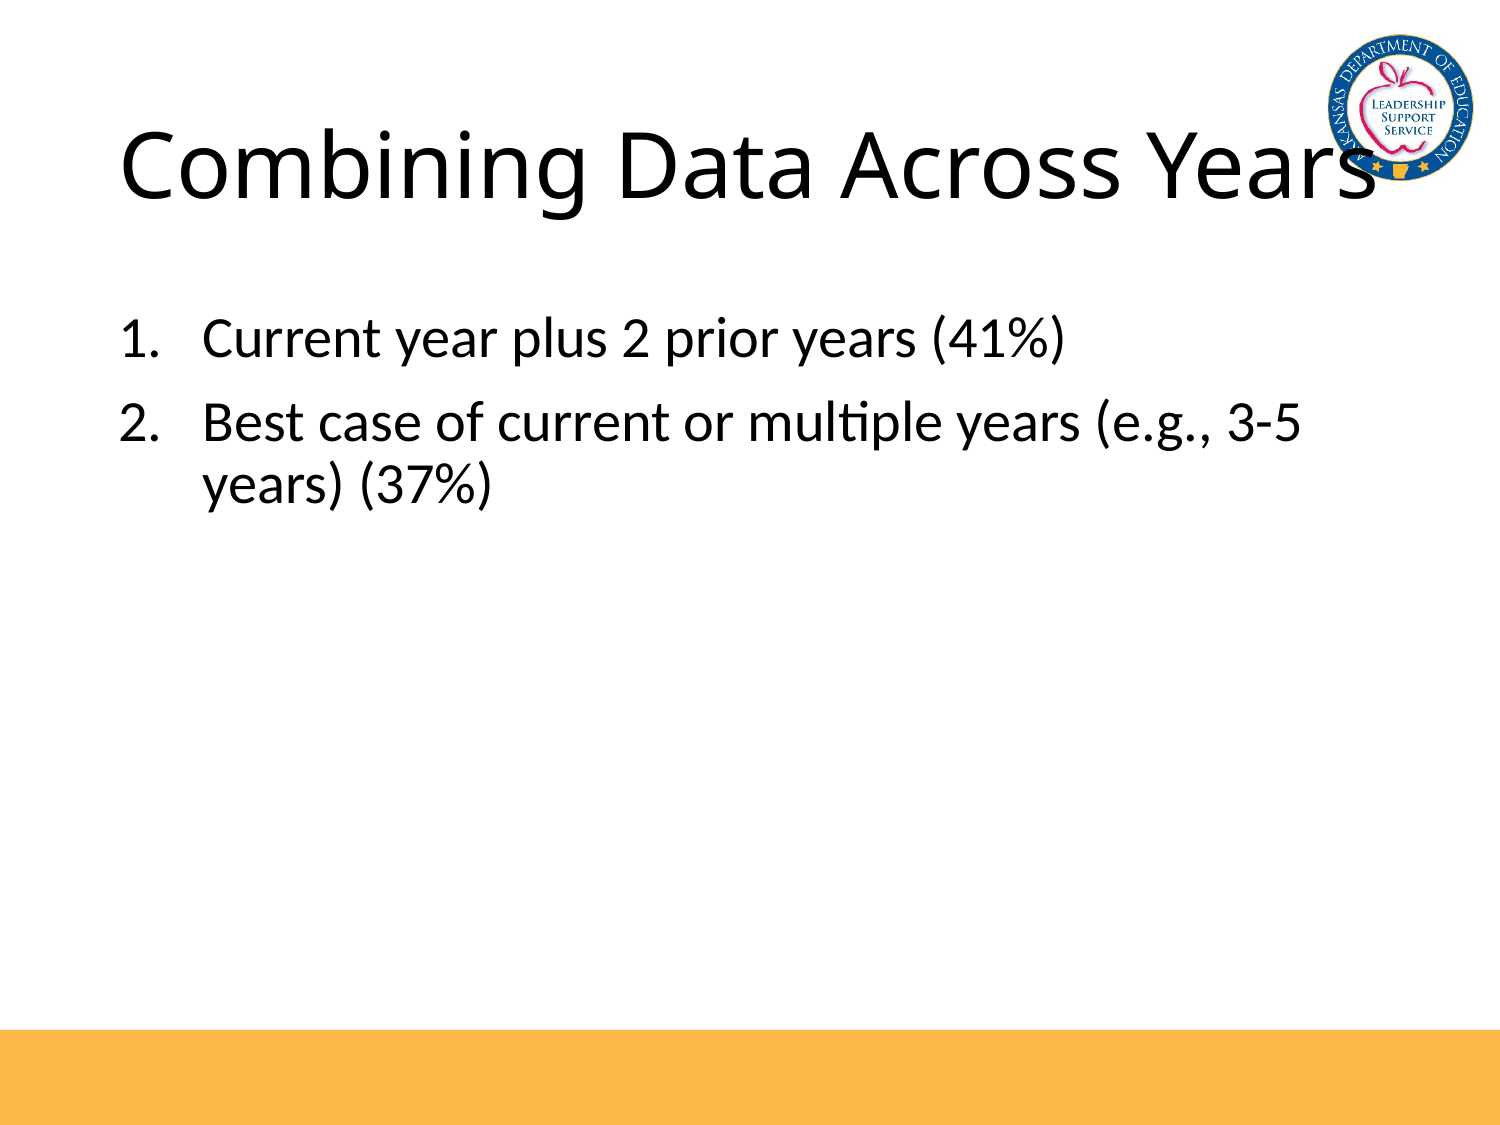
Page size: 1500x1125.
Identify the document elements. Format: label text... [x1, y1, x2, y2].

title Combining Data Across Years [103, 59, 1397, 278]
list Current year plus 2 prior years (41%) Best case of current or multiple years (e.g., 3-5 years) (37%) [103, 299, 1397, 1014]
picture [1327, 34, 1478, 181]
